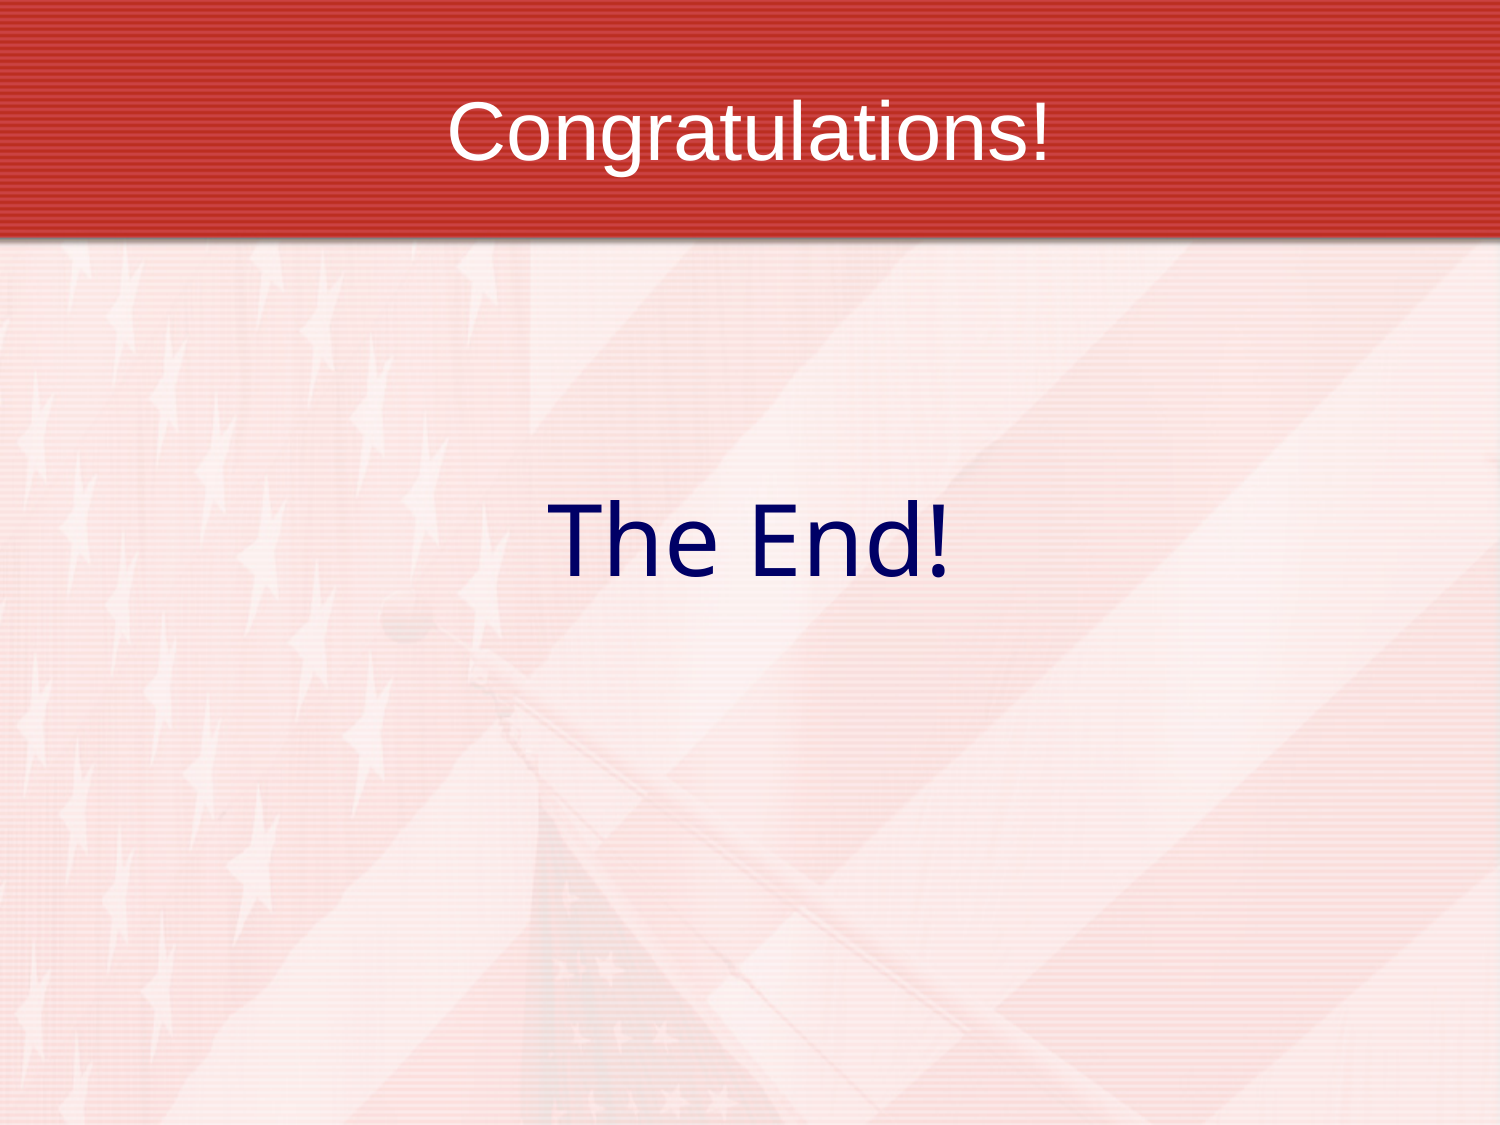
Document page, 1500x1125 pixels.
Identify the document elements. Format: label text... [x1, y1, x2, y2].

list The End! [40, 468, 1460, 1095]
title Congratulations! [40, 42, 1460, 186]
picture [0, 0, 1500, 1125]
